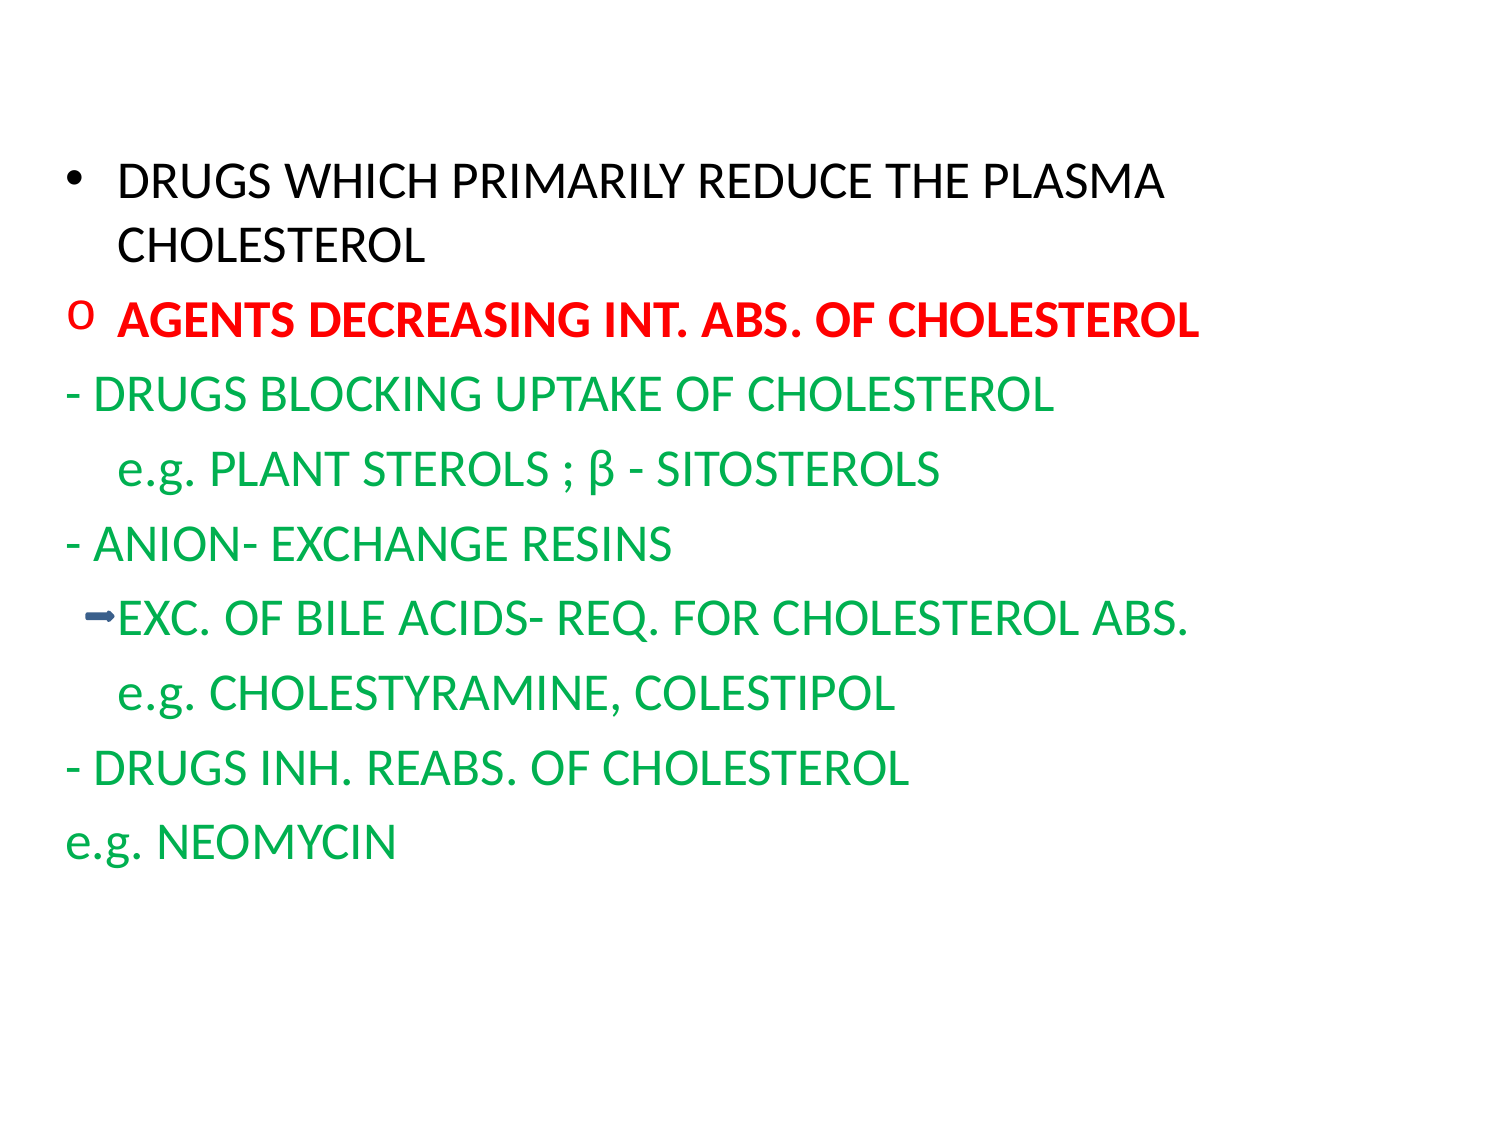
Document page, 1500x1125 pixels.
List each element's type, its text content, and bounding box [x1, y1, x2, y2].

text_box [85, 610, 115, 622]
list DRUGS WHICH PRIMARILY REDUCE THE PLASMA CHOLESTEROL AGENTS DECREASING INT. ABS. OF CHOLESTEROL - DRUGS BLOCKING UPTAKE OF CHOLESTEROL e.g. PLANT STEROLS ; β - SITOSTEROLS - ANION- EXCHANGE RESINS EXC. OF BILE ACIDS- REQ. FOR CHOLESTEROL ABS. e.g. CHOLESTYRAMINE, COLESTIPOL - DRUGS INH. REABS. OF CHOLESTEROL e.g. NEOMYCIN [50, 137, 1400, 880]
